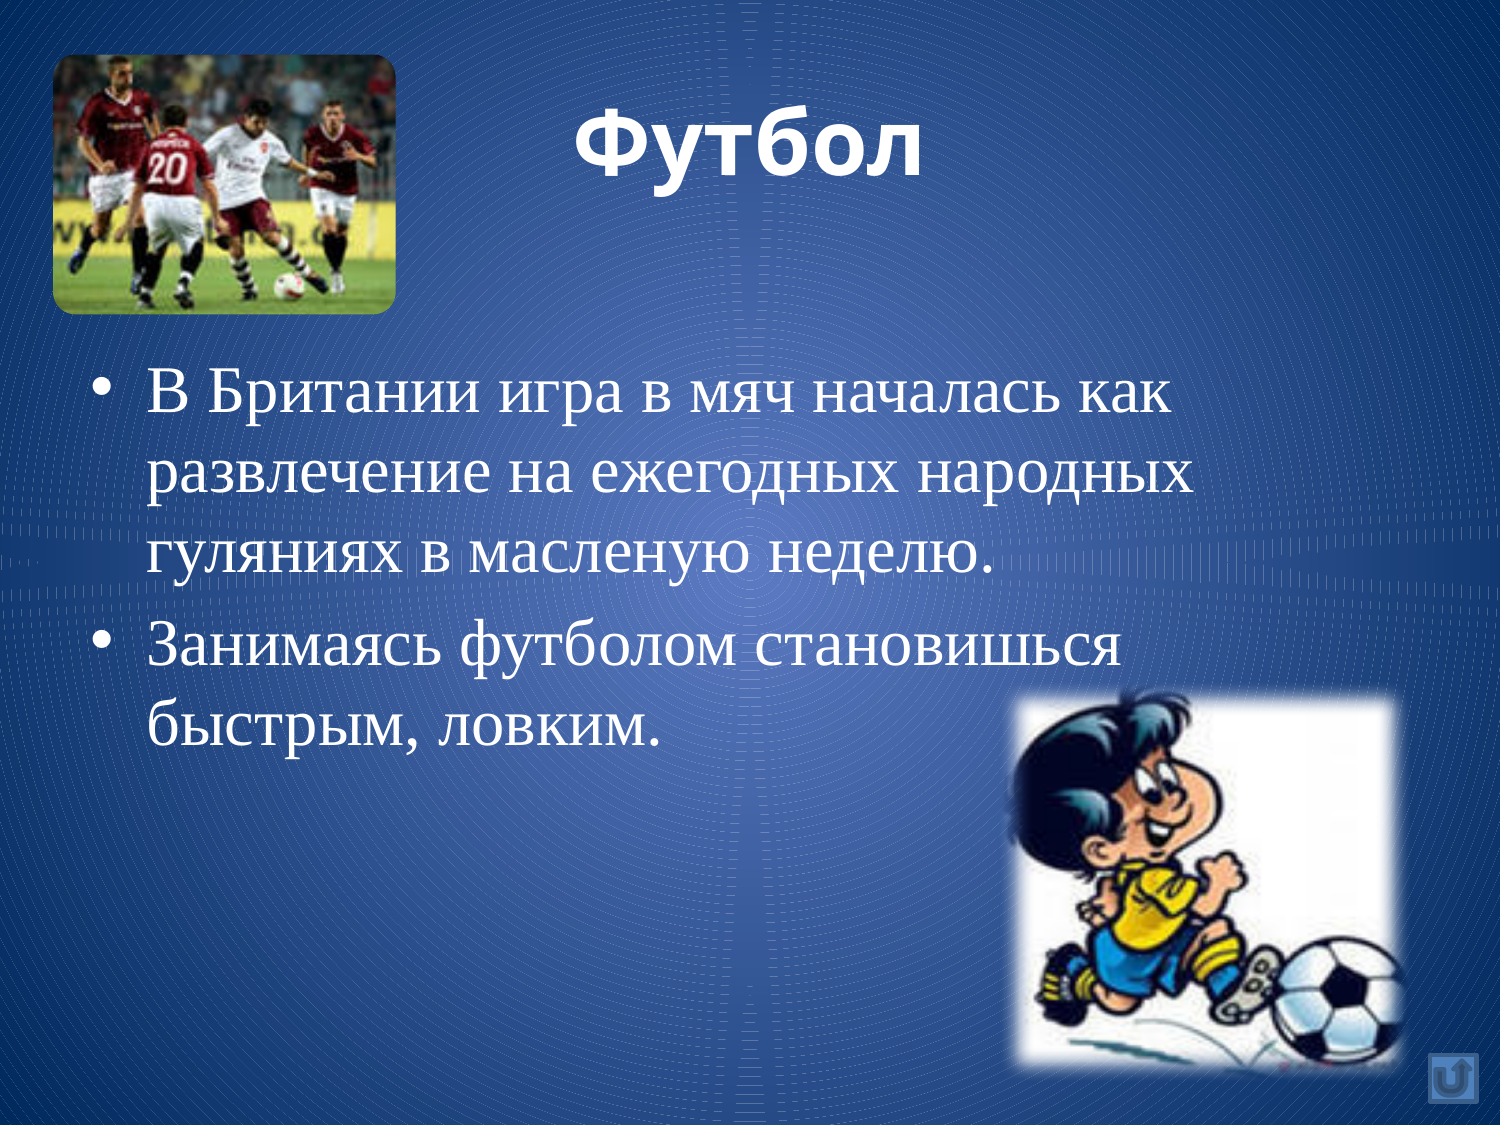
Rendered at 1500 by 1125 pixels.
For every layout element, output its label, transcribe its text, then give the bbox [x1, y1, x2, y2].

picture [997, 680, 1412, 1083]
title Футбол [74, 44, 1426, 233]
text_box [1428, 1053, 1479, 1104]
picture [52, 54, 396, 315]
list В Британии игра в мяч началась как развлечение на ежегодных народных гуляниях в масленую неделю. Занимаясь футболом становишься быстрым, ловким. [74, 337, 1426, 994]
